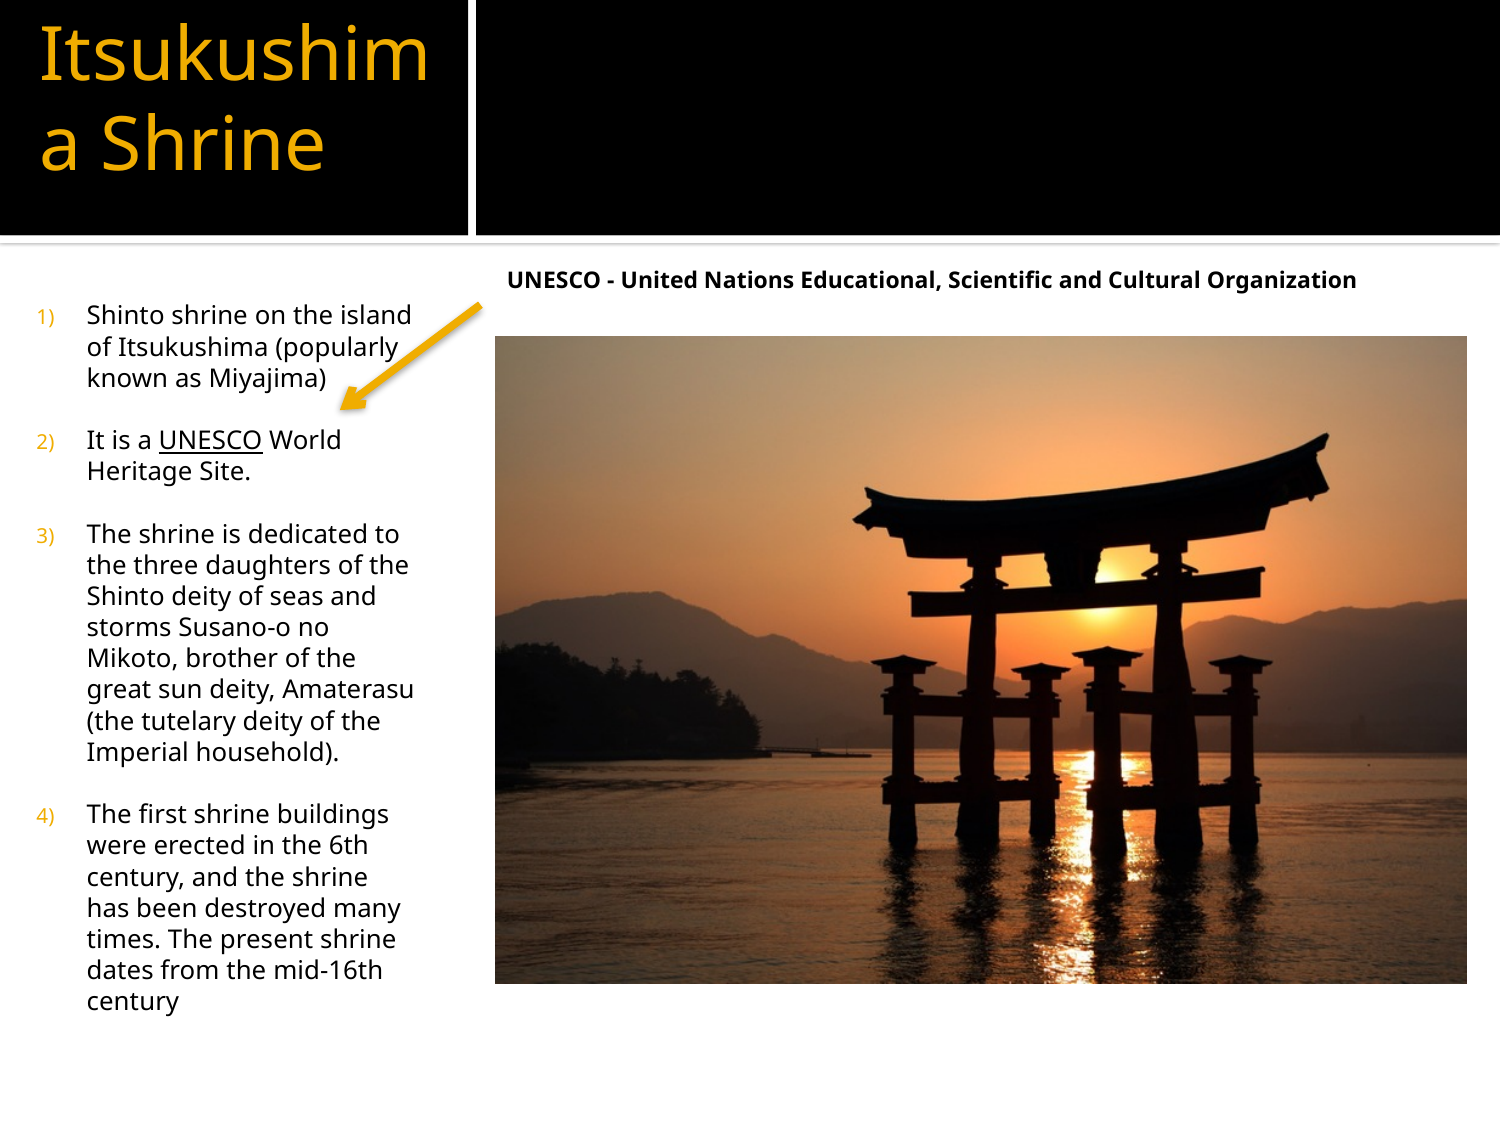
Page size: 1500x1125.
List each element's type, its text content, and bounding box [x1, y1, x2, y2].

text_box UNESCO - United Nations Educational, Scientific and Cultural Organization [492, 257, 1430, 300]
list Shinto shrine on the island of Itsukushima (popularly known as Miyajima) It is a UNESCO World Heritage Site. The shrine is dedicated to the three daughters of the Shinto deity of seas and storms Susano-o no Mikoto, brother of the great sun deity, Amaterasu (the tutelary deity of the Imperial household). The first shrine buildings were erected in the 6th century, and the shrine has been destroyed many times. The present shrine dates from the mid-16th century [27, 283, 433, 1034]
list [495, 336, 1467, 984]
title Itsukushima Shrine [27, 24, 442, 186]
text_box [339, 304, 481, 411]
